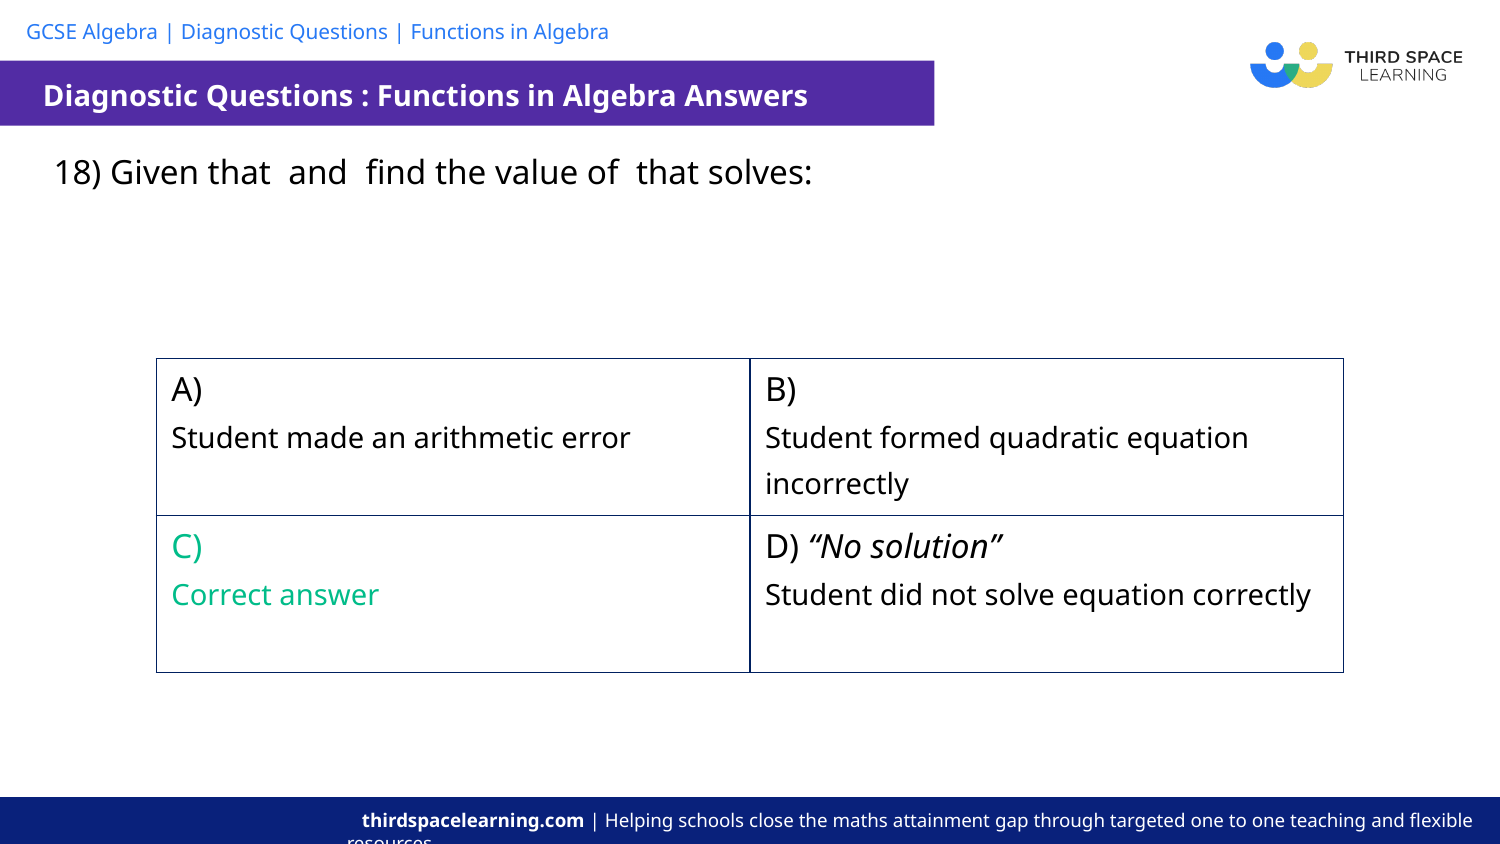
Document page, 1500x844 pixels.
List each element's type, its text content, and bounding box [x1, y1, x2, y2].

text_box Diagnostic Questions : Functions in Algebra Answers [27, 61, 849, 127]
picture [1250, 33, 1465, 99]
